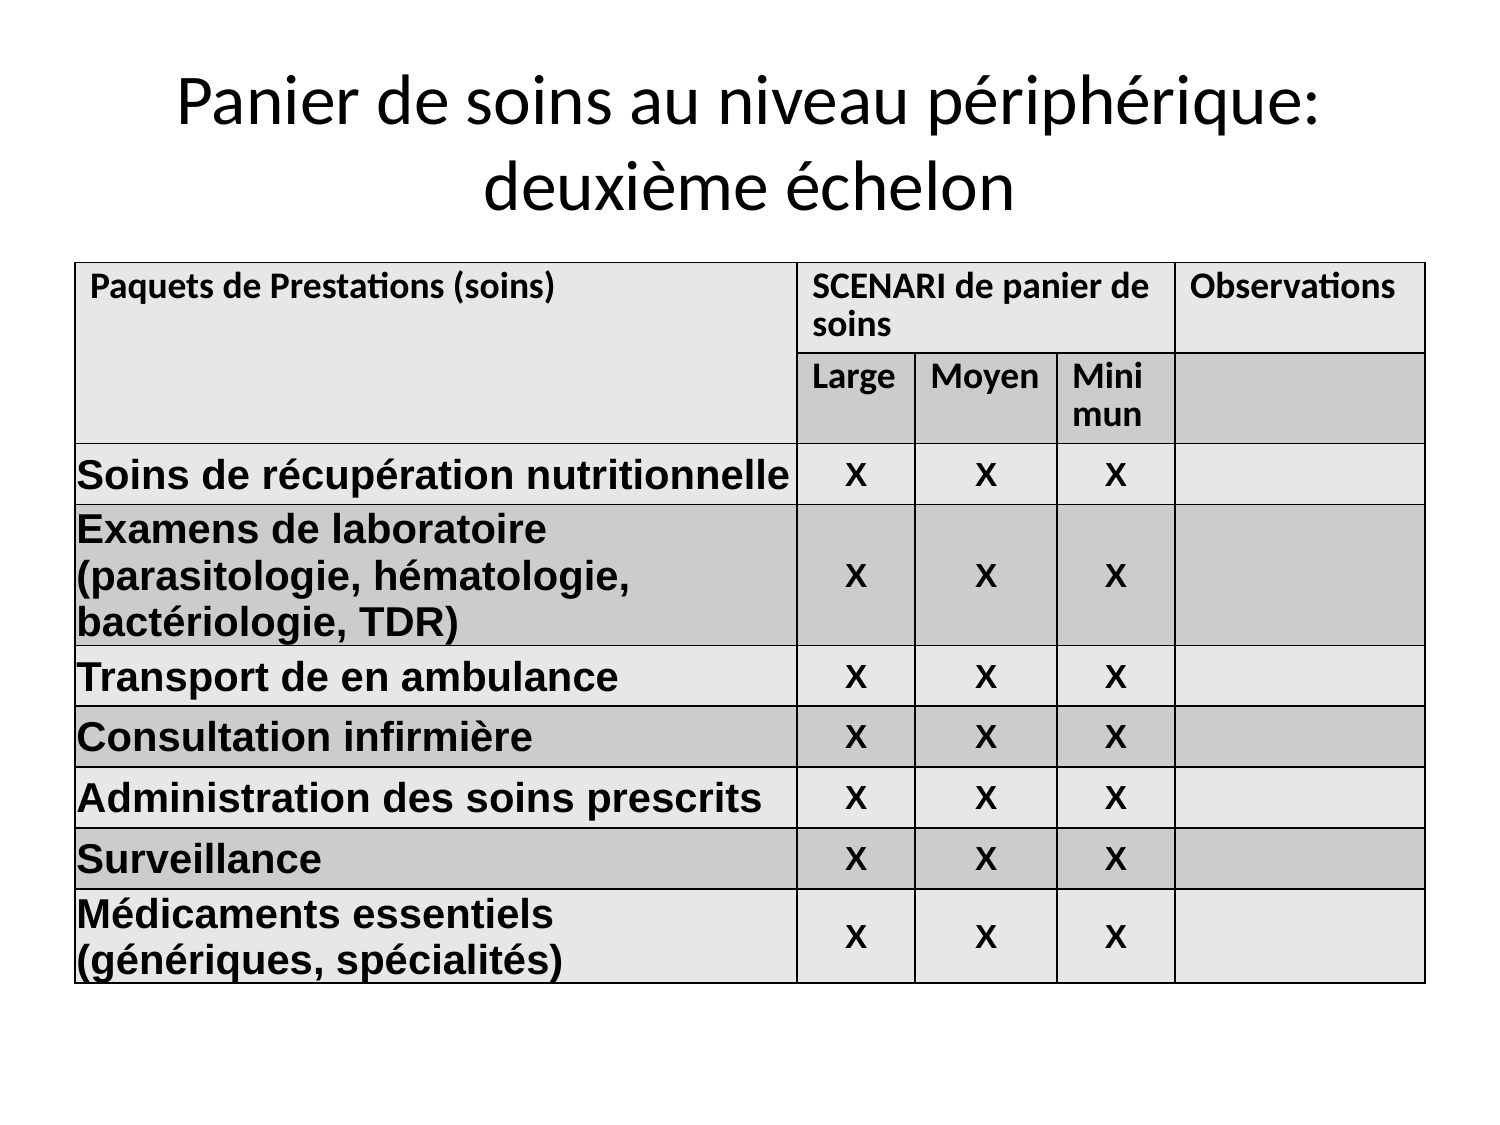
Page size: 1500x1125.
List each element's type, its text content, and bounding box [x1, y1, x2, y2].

table_cell X [916, 646, 1056, 705]
table_cell Surveillance [76, 829, 796, 888]
table_cell [1176, 707, 1424, 766]
table_cell X [798, 707, 914, 766]
table_cell X [916, 890, 1056, 982]
table_cell Transport de en ambulance [76, 646, 796, 705]
table_cell [1176, 444, 1424, 504]
table_cell Consultation infirmière [76, 707, 796, 766]
table_cell [1176, 354, 1424, 443]
table_cell X [798, 505, 914, 645]
table_cell X [798, 890, 914, 982]
table_cell X [916, 505, 1056, 645]
title Panier de soins au niveau périphérique: deuxième échelon [75, 45, 1425, 233]
table_cell Moyen [916, 354, 1056, 443]
table_cell Soins de récupération nutritionnelle [76, 444, 796, 504]
table_cell X [1058, 890, 1174, 982]
table_cell X [798, 646, 914, 705]
table_cell X [916, 707, 1056, 766]
table_cell X [916, 444, 1056, 504]
table_header SCENARI de panier de soins [798, 263, 1174, 352]
table_cell X [1058, 646, 1174, 705]
table_cell X [798, 829, 914, 888]
table_cell X [916, 768, 1056, 827]
table_cell X [1058, 707, 1174, 766]
table_cell X [798, 768, 914, 827]
table_cell [1176, 646, 1424, 705]
table_cell [1176, 768, 1424, 827]
table_cell Large [798, 354, 914, 443]
table_cell X [1058, 444, 1174, 504]
table_cell X [1058, 768, 1174, 827]
table_cell X [798, 444, 914, 504]
table_cell Administration des soins prescrits [76, 768, 796, 827]
table_cell Médicaments essentiels (génériques, spécialités) [76, 890, 796, 982]
table_cell X [1058, 505, 1174, 645]
table_cell X [916, 829, 1056, 888]
table_header Observations [1176, 263, 1424, 352]
table_cell Examens de laboratoire (parasitologie, hématologie, bactériologie, TDR) [76, 505, 796, 645]
table_cell [1176, 505, 1424, 645]
table_cell Minimun [1058, 354, 1174, 443]
table_cell [1176, 890, 1424, 982]
table_cell [1176, 829, 1424, 888]
table_header Paquets de Prestations (soins) [76, 263, 796, 443]
table_cell X [1058, 829, 1174, 888]
